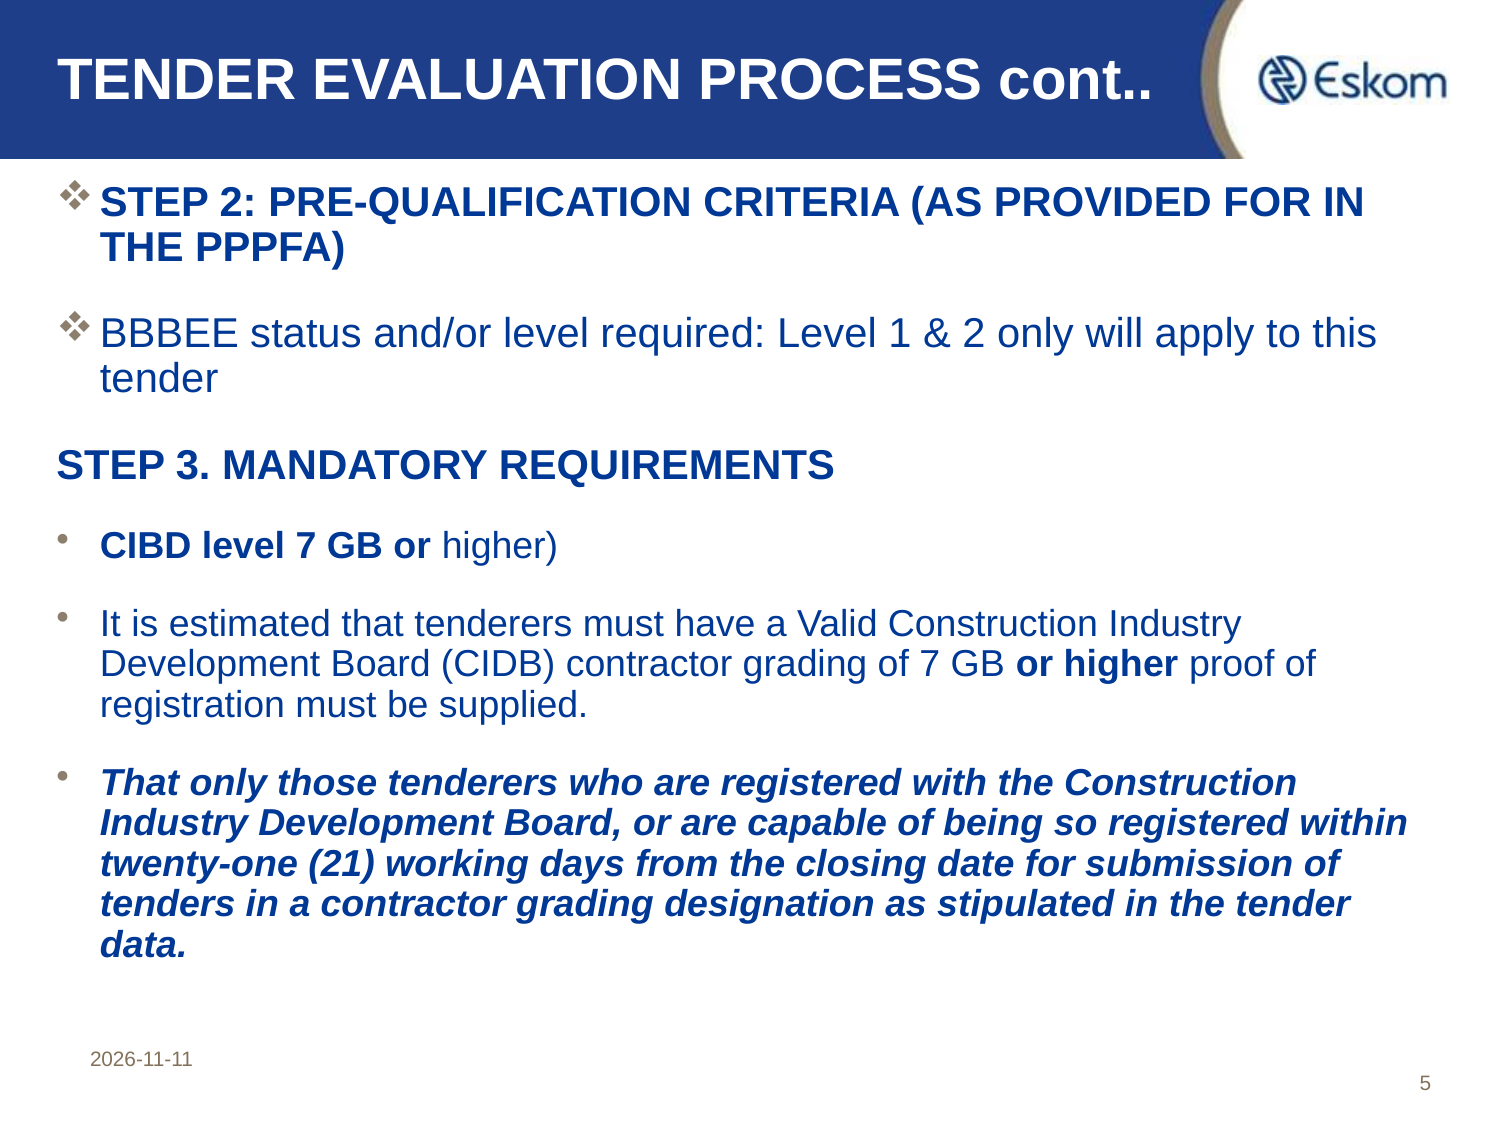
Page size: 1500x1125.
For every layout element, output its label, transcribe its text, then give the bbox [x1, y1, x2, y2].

picture [1257, 55, 1450, 105]
list STEP 2: PRE-QUALIFICATION CRITERIA (AS PROVIDED FOR IN THE PPPFA) BBBEE status and/or level required: Level 1 & 2 only will apply to this tender STEP 3. MANDATORY REQUIREMENTS CIBD level 7 GB or higher) It is estimated that tenderers must have a Valid Construction Industry Development Board (CIDB) contractor grading of 7 GB or higher proof of registration must be supplied. That only those tenderers who are registered with the Construction Industry Development Board, or are capable of being so registered within twenty-one (21) working days from the closing date for submission of tenders in a contractor grading designation as stipulated in the tender data. . [41, 172, 1459, 1059]
title TENDER EVALUATION PROCESS cont.. [41, 27, 1188, 137]
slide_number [74, 1058, 361, 1103]
slide_number 5 [1174, 1058, 1447, 1103]
picture [0, 0, 1246, 159]
